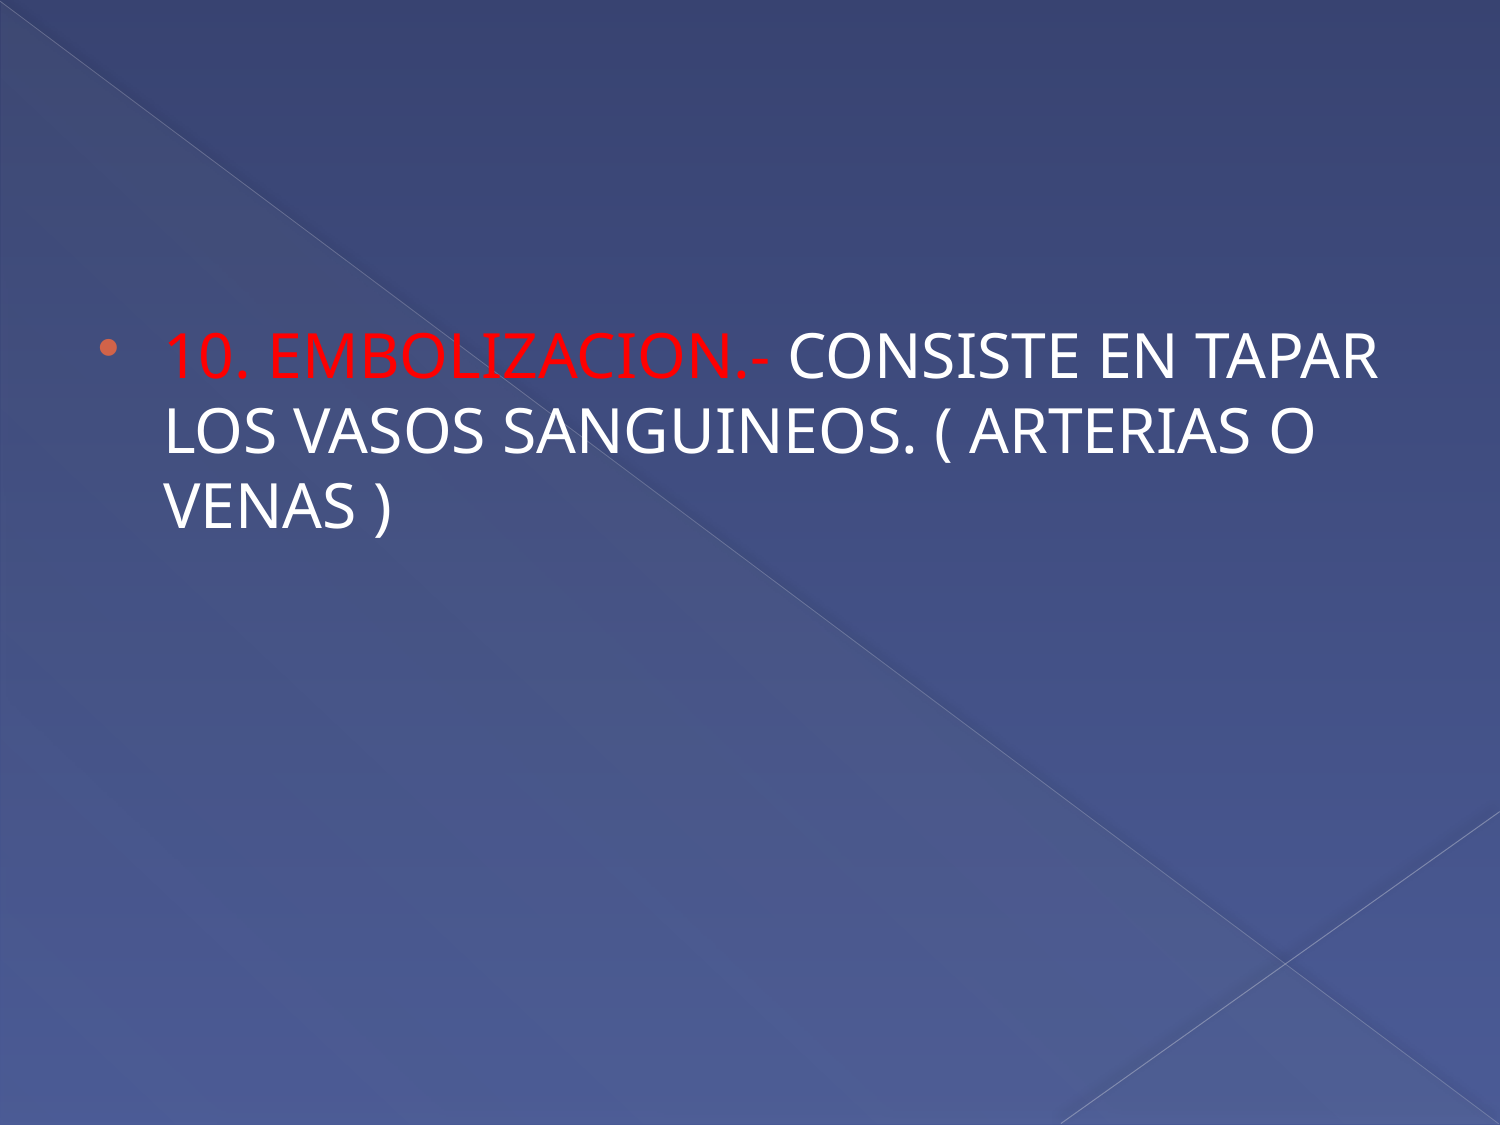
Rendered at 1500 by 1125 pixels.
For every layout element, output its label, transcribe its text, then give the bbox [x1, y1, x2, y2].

list 10. EMBOLIZACION.- CONSISTE EN TAPAR LOS VASOS SANGUINEOS. ( ARTERIAS O VENAS ) [75, 308, 1425, 1059]
